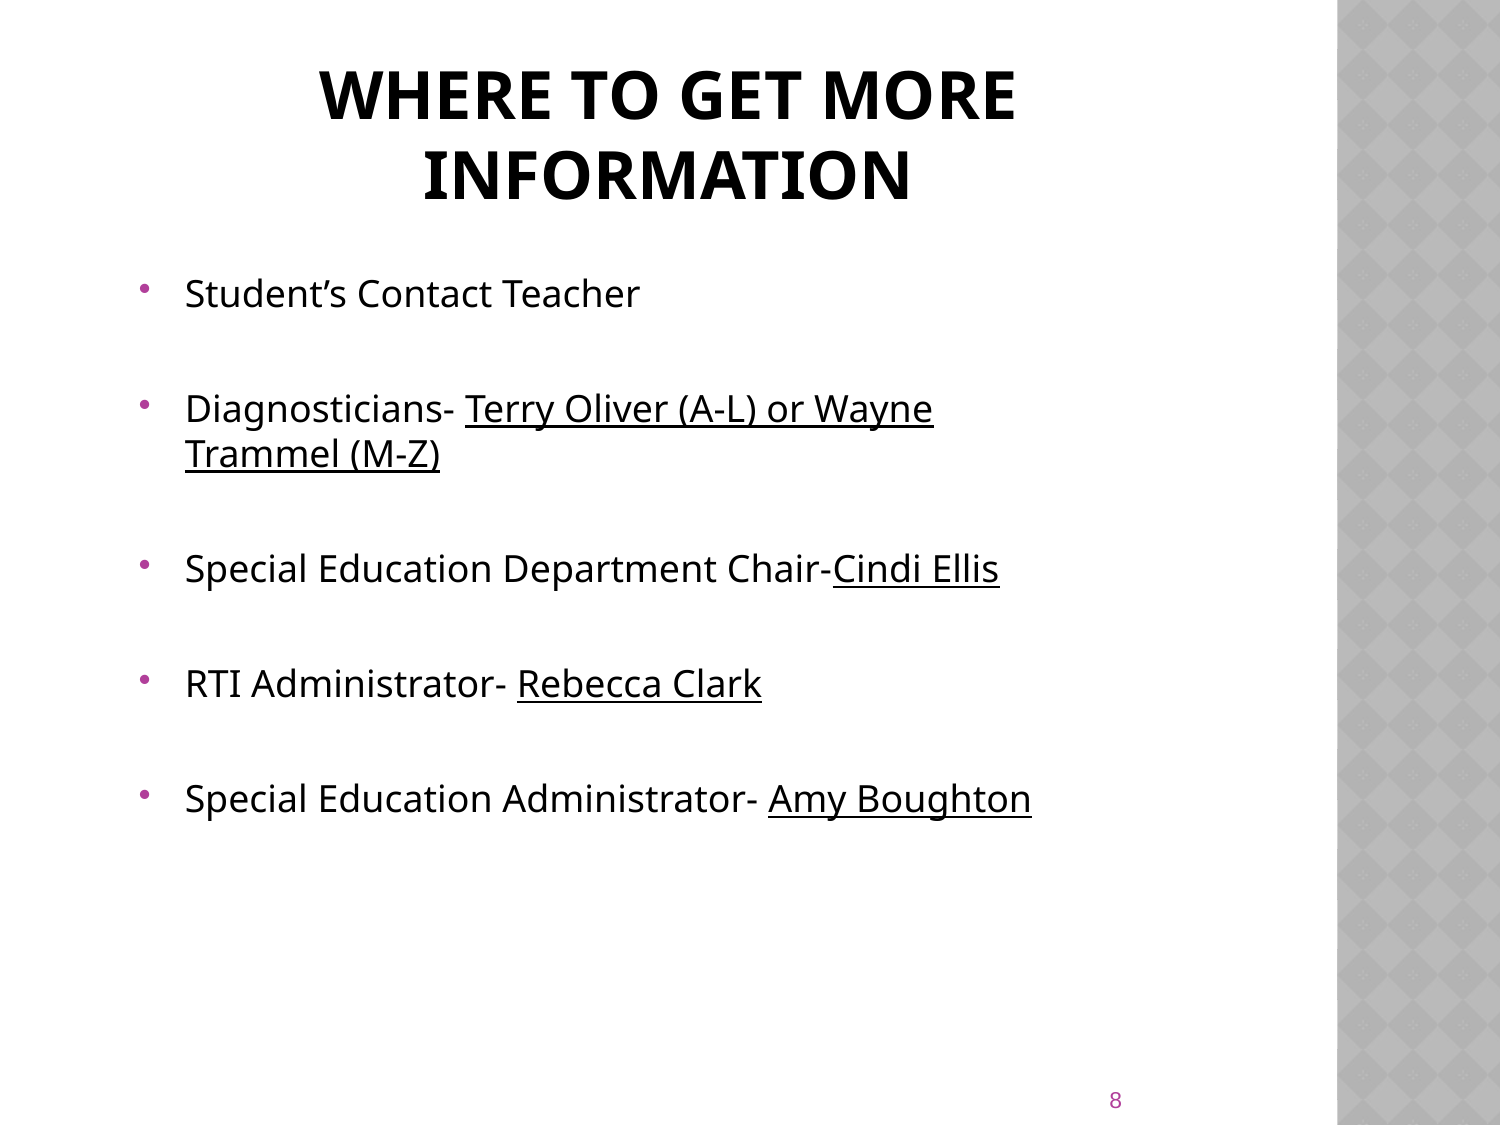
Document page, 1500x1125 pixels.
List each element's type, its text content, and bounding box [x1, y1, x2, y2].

title Where to Get More Information [75, 52, 1263, 213]
slide_number 8 [1025, 1075, 1123, 1113]
list Student’s Contact Teacher Diagnosticians- Terry Oliver (A-L) or Wayne Trammel (M-Z) Special Education Department Chair-Cindi Ellis RTI Administrator- Rebecca Clark Special Education Administrator- Amy Boughton [124, 262, 1073, 1006]
